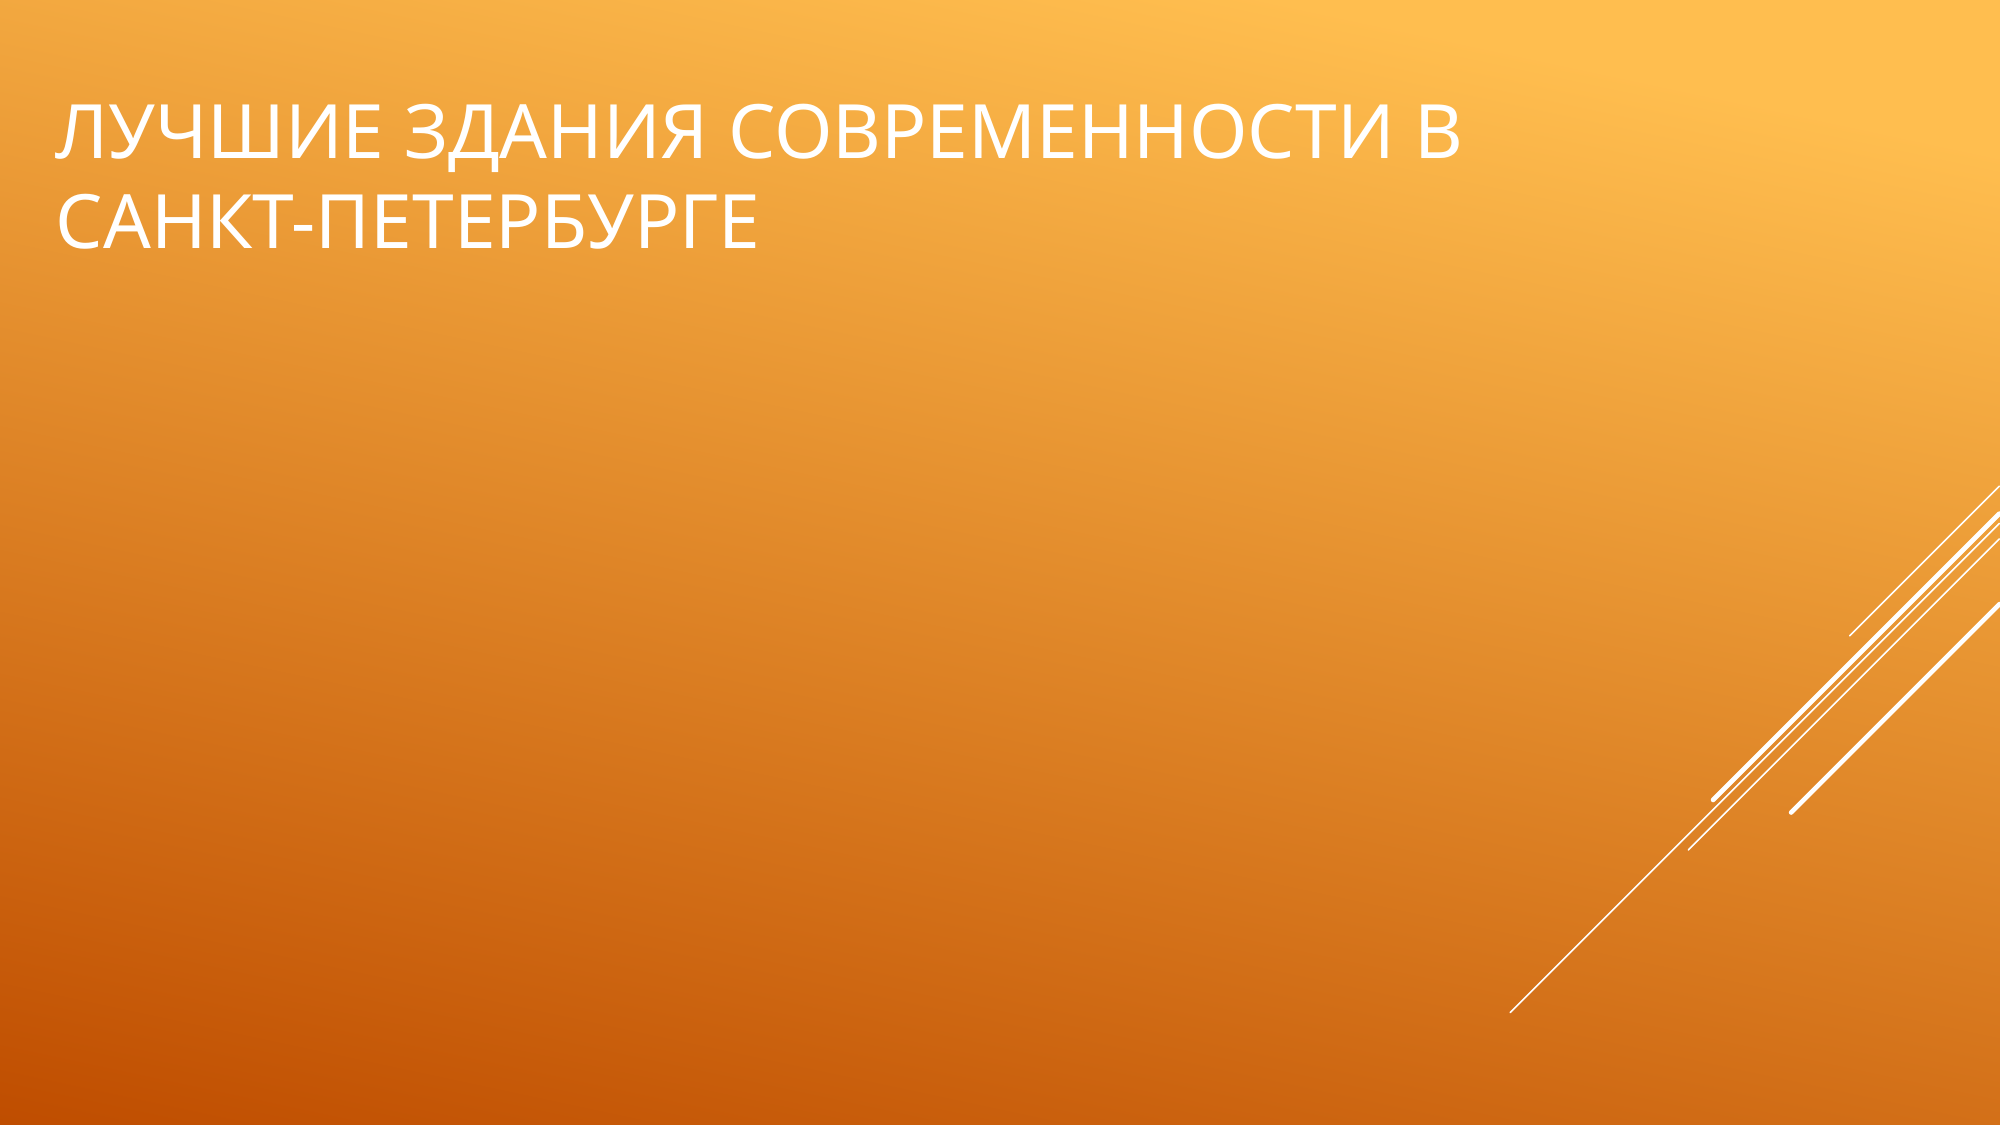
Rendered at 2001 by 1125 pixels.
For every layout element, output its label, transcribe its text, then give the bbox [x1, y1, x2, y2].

title Лучшие здания современности в Санкт-Петербурге [40, 49, 1912, 297]
